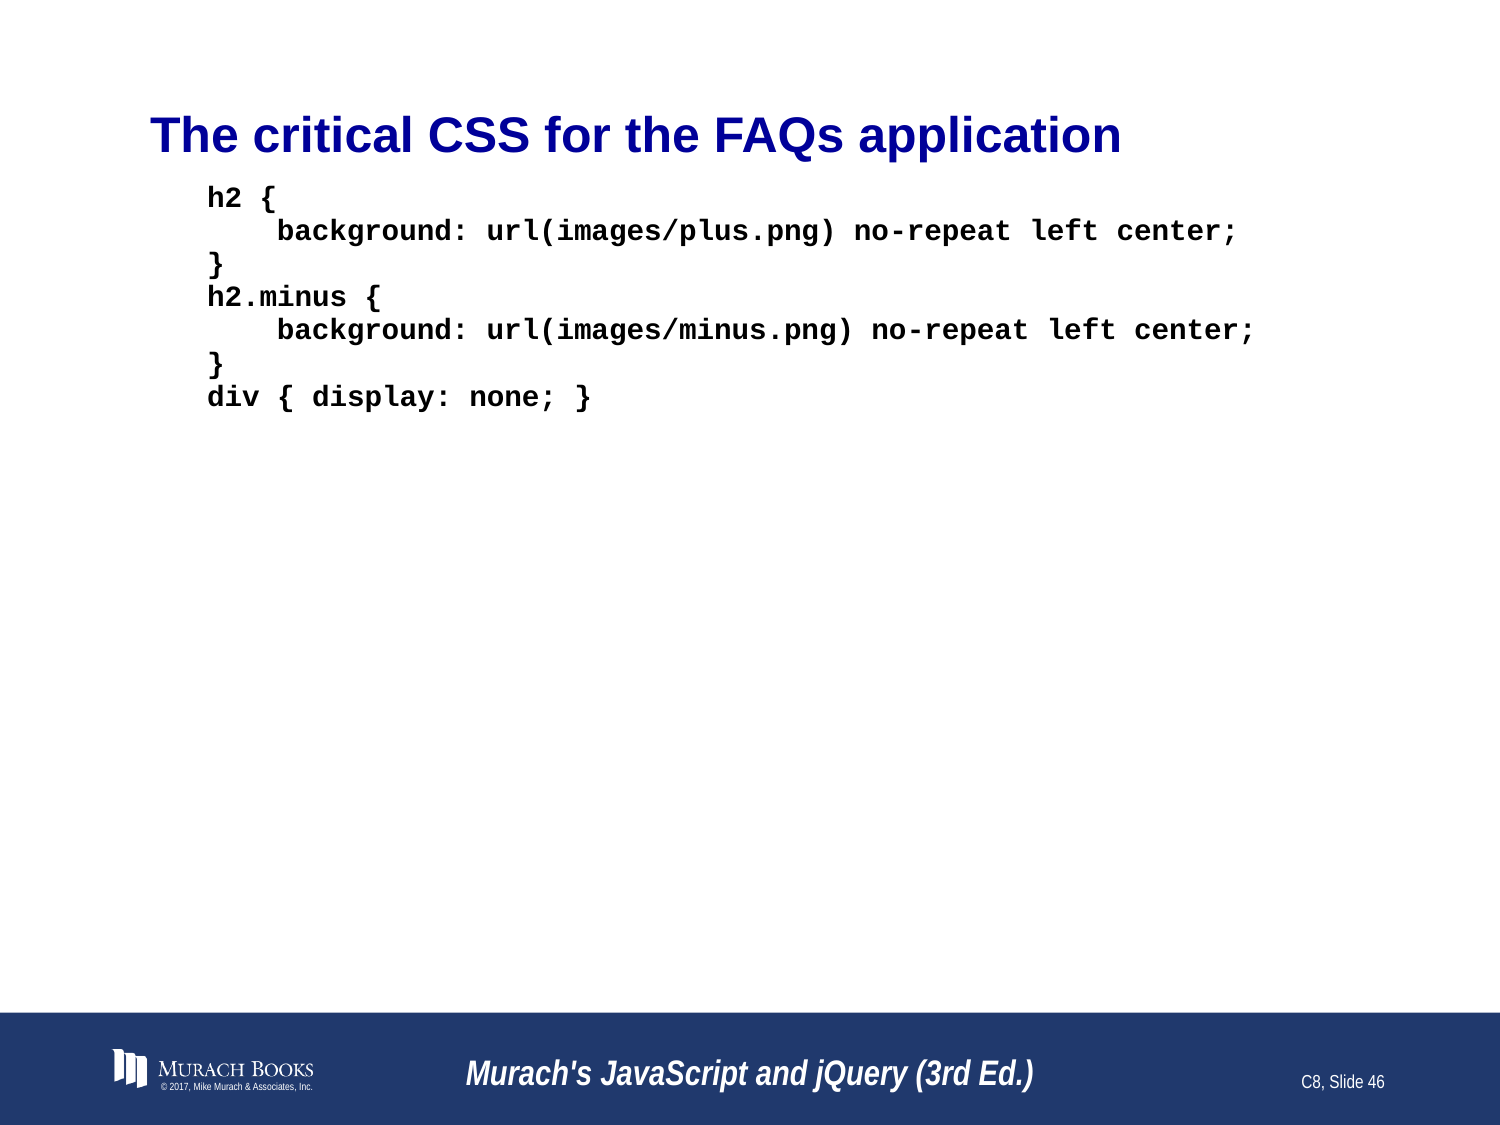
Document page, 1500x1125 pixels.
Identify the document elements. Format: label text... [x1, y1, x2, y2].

slide_number C8, Slide 46 [1087, 1025, 1400, 1100]
footer © 2017, Mike Murach & Associates, Inc. [12, 1025, 463, 1100]
title The critical CSS for the FAQs application [150, 102, 1350, 164]
slide_number Murach's JavaScript and jQuery (3rd Ed.) [463, 1025, 1050, 1100]
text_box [149, 183, 1350, 454]
